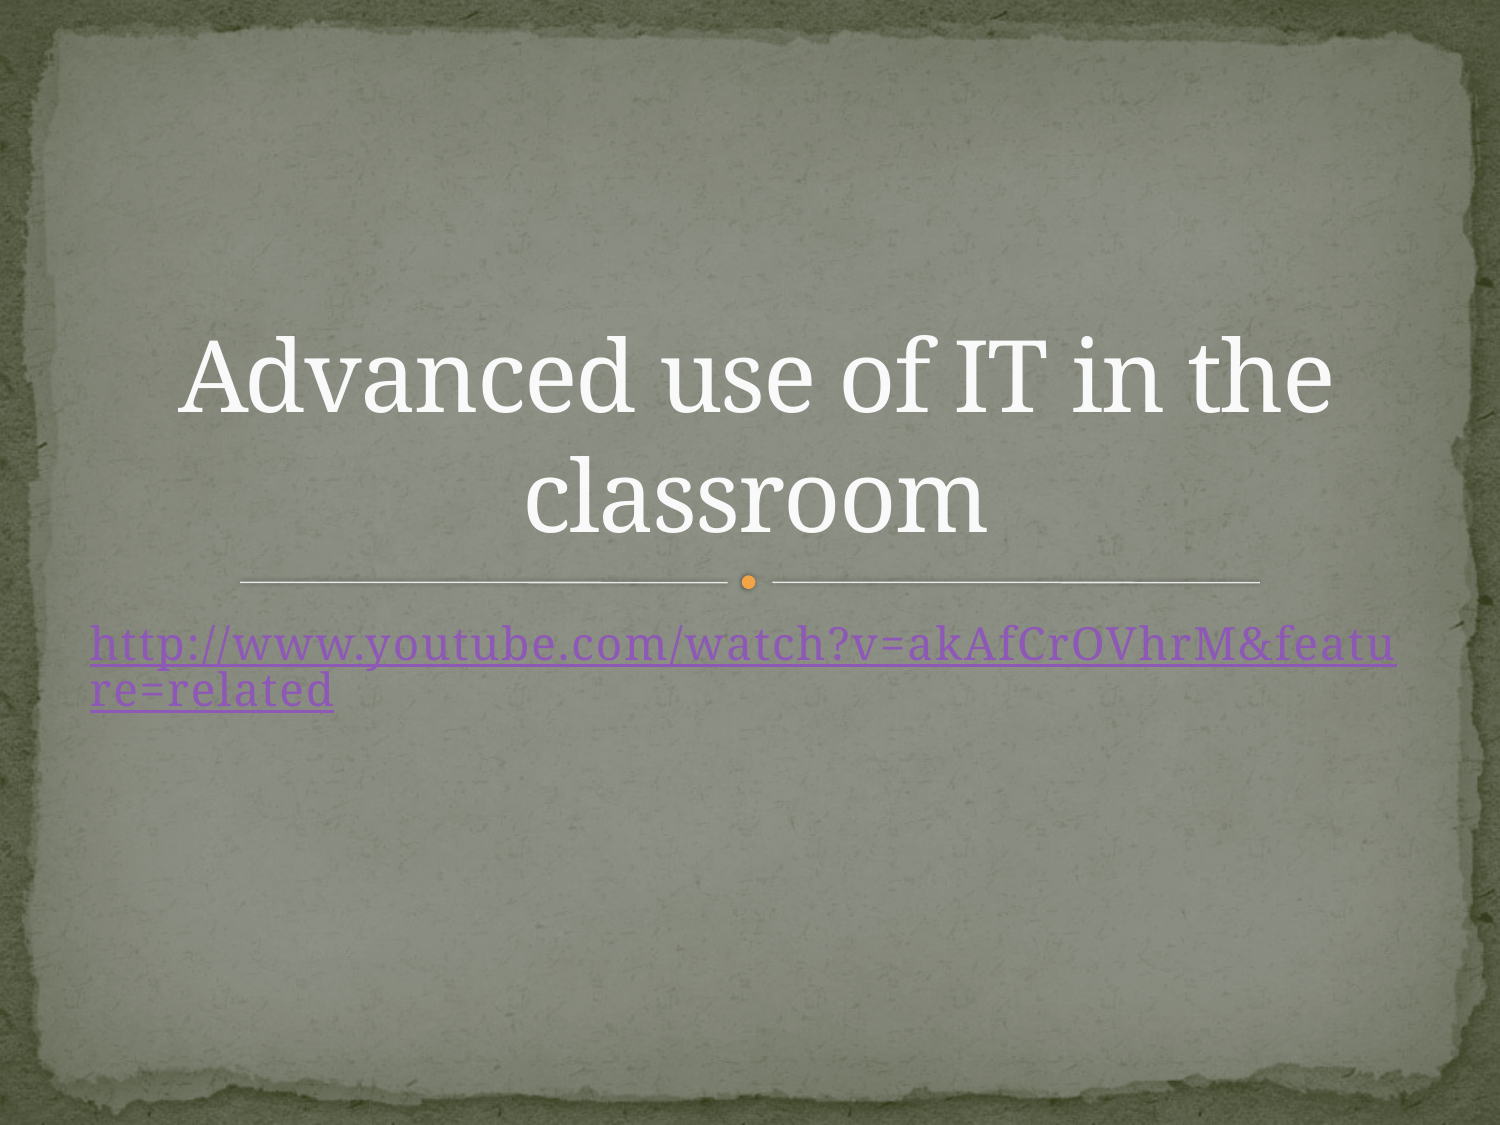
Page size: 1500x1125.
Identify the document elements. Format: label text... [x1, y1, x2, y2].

title Advanced use of IT in the classroom [74, 235, 1438, 561]
subtitle http://www.youtube.com/watch?v=akAfCrOVhrM&feature=related [75, 606, 1438, 795]
